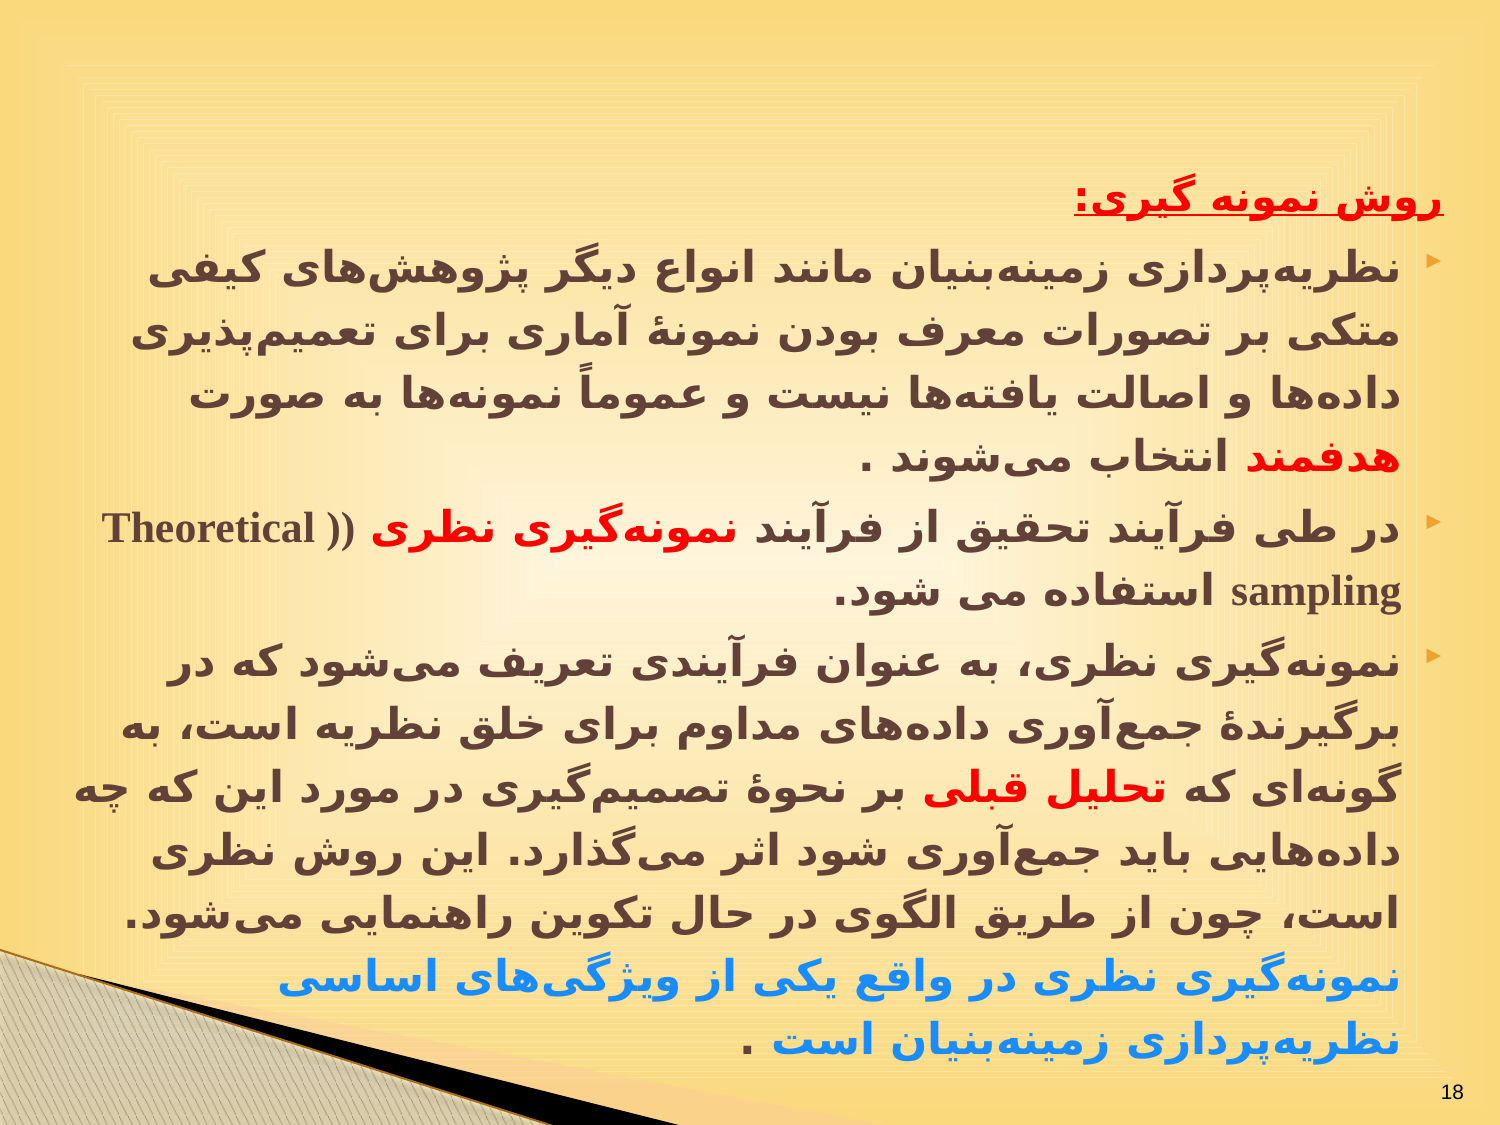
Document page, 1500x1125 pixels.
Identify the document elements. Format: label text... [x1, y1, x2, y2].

list روش نمونه گیری: نظریه‌پردازی زمینه‌بنیان مانند انواع دیگر پژوهش‌های کیفی متکی بر تصورات معرف بودن نمونۀ آماری برای تعمیم‌پذیری داده‌ها و اصالت یافته‌ها نیست و عموماً نمونه‌ها به صورت هدفمند انتخاب می‌شوند . در طی فرآیند تحقیق از فرآیند نمونه‌گیری نظری ((Theoretical sampling استفاده می شود. نمونه‌گیری نظری، به عنوان فرآیندی تعریف می‌شود که در برگیرندۀ جمع‌آوری داده‌های مداوم برای خلق نظریه است، به گونه‌ای که تحلیل قبلی بر نحوۀ تصمیم‌گیری در مورد این که چه داده‌هایی باید جمع‌آوری شود اثر می‌گذارد. این روش نظری است، چون از طریق الگوی در حال تکوین راهنمایی می‌شود. نمونه‌گیری نظری در واقع یکی از ویژگی‌های اساسی نظریه‌پردازی زمینه‌بنیان است . [35, 152, 1477, 1094]
slide_number 18 [1418, 1051, 1479, 1112]
